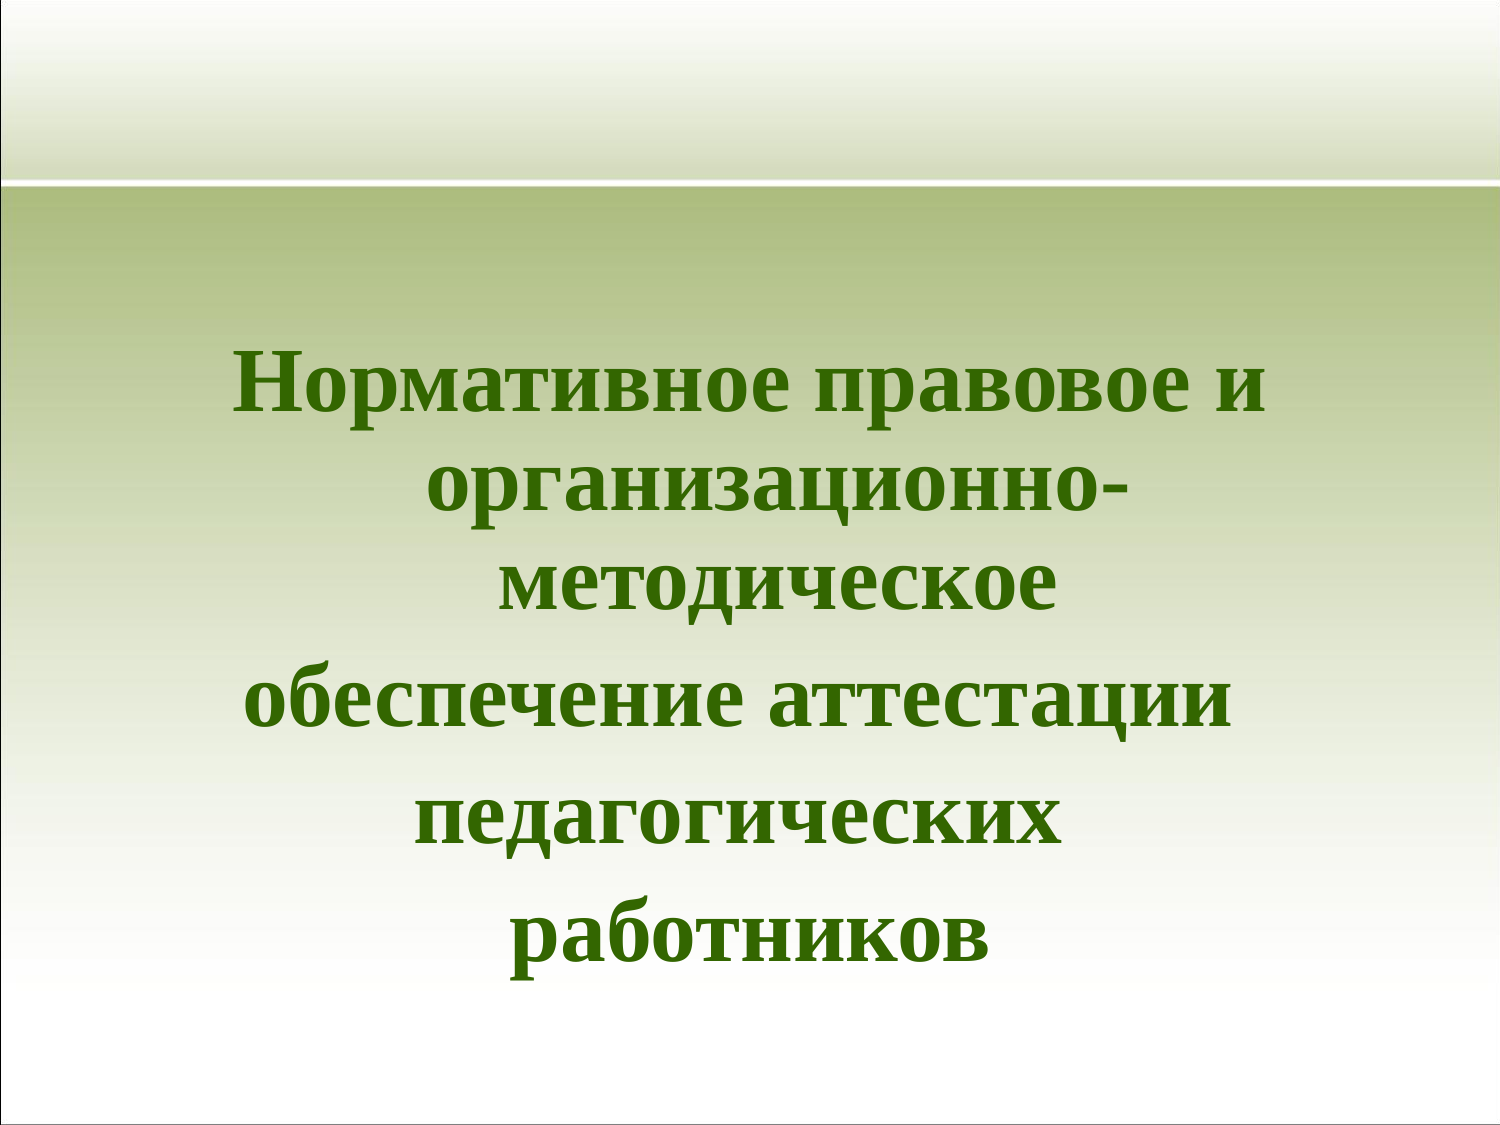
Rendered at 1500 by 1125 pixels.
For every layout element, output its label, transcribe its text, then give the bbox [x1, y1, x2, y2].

picture [0, 0, 1500, 1125]
list Нормативное правовое и организационно-методическое обеспечение аттестации педагогических работников [112, 324, 1388, 1001]
